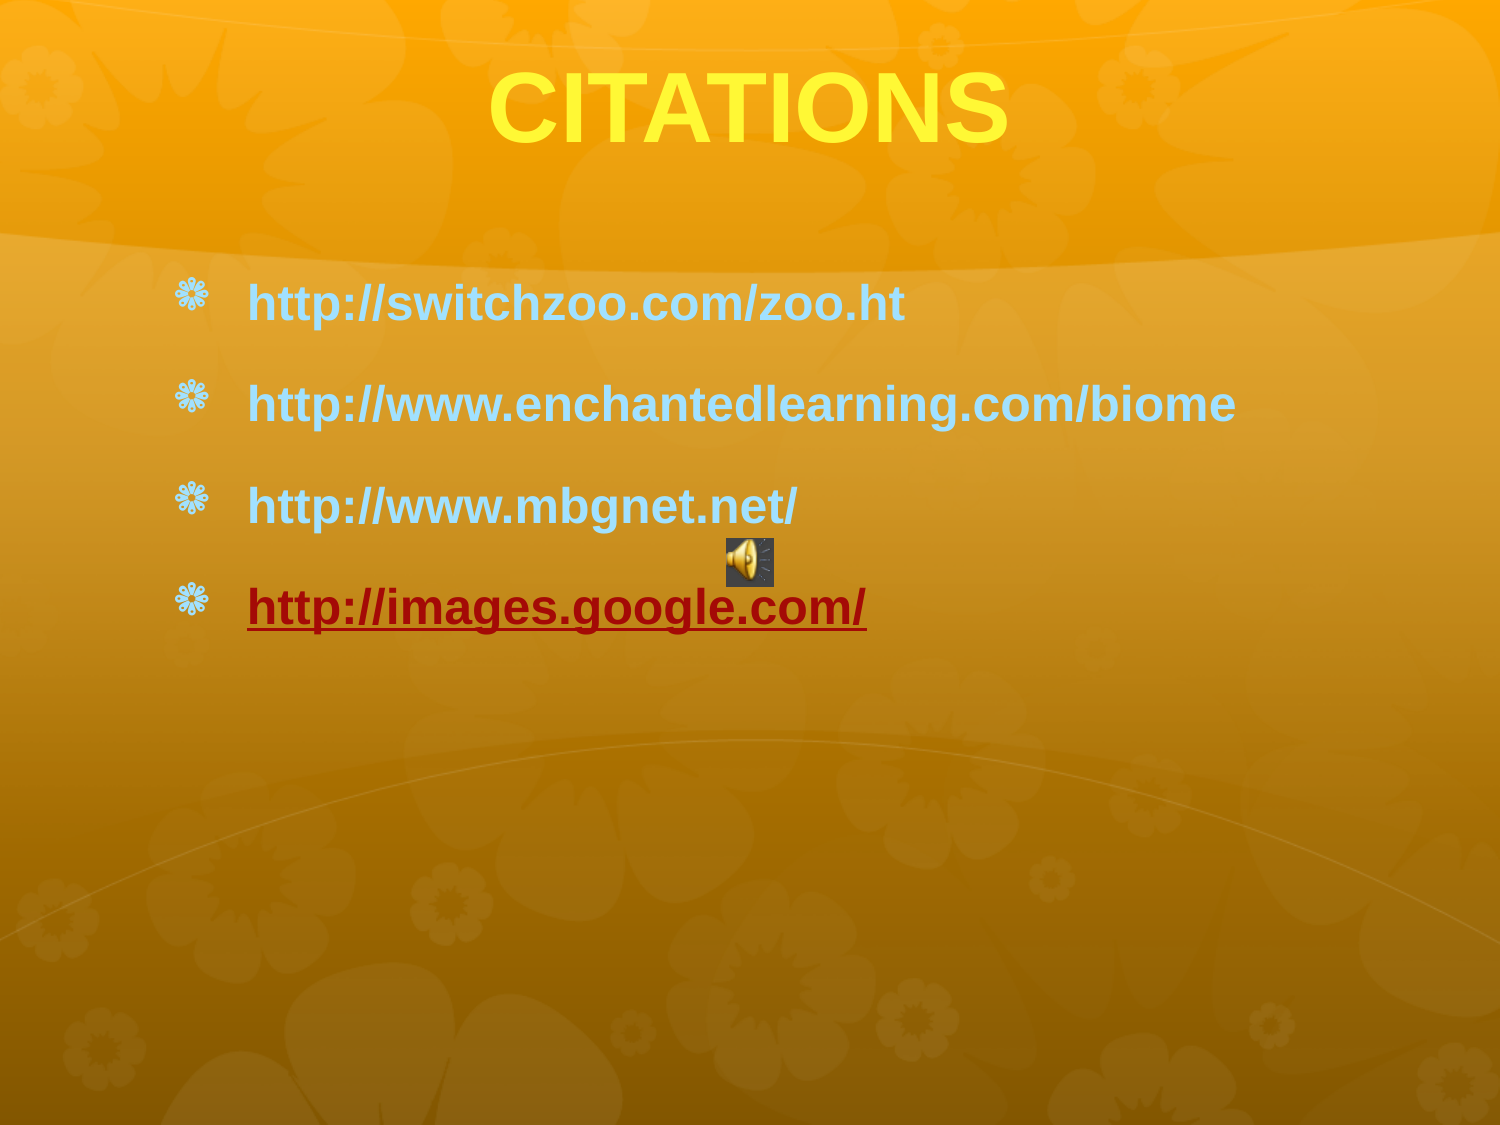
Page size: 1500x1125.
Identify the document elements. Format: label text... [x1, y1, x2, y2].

title Citations [127, 14, 1372, 203]
picture [0, 0, 1500, 1125]
list http://switchzoo.com/zoo.ht http://www.enchantedlearning.com/biome http://www.mbgnet.net/ http://images.google.com/ [156, 262, 1344, 967]
